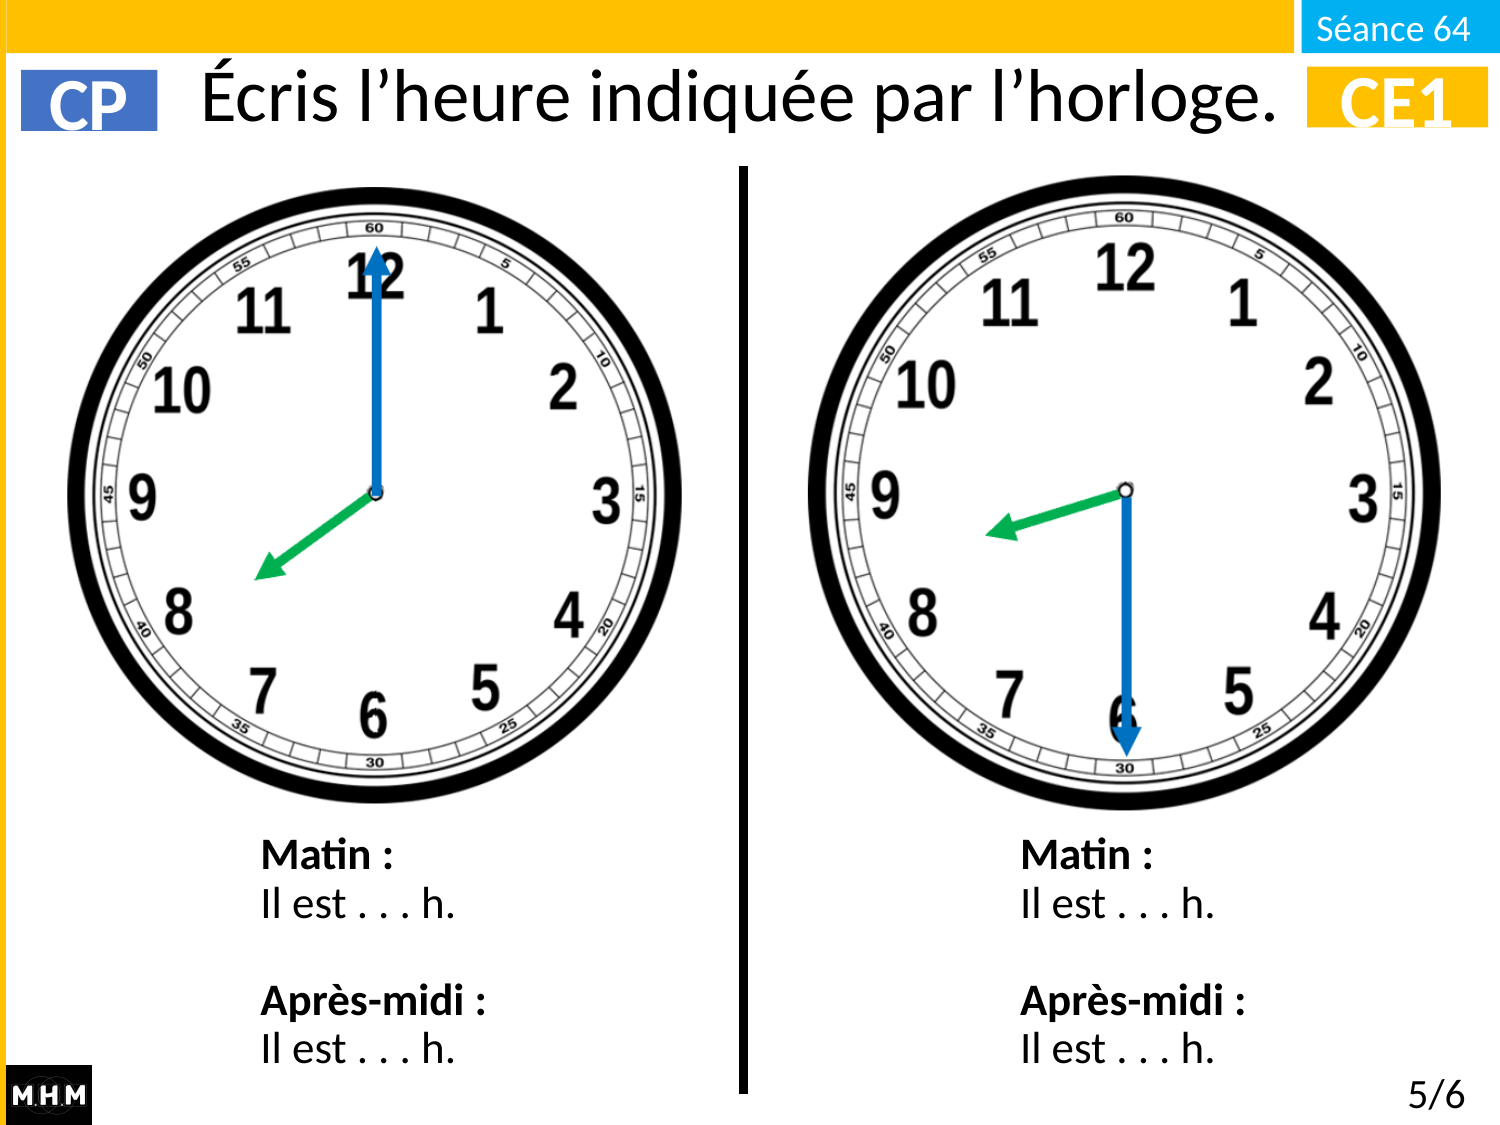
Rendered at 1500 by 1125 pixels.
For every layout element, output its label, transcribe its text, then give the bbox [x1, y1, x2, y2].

text_box Matin : Il est . . . h. Après-midi : Il est . . . h. [1005, 835, 1358, 1082]
text_box CE1 [1306, 66, 1489, 129]
list 5/6 [1373, 1064, 1500, 1125]
title Écris l’heure indiquée par l’horloge. [185, 47, 1479, 147]
picture [6, 1065, 92, 1125]
text_box CP [20, 69, 158, 132]
text_box Matin : Il est . . . h. Après-midi : Il est . . . h. [245, 823, 598, 1082]
picture [789, 161, 1471, 835]
picture [50, 173, 698, 823]
